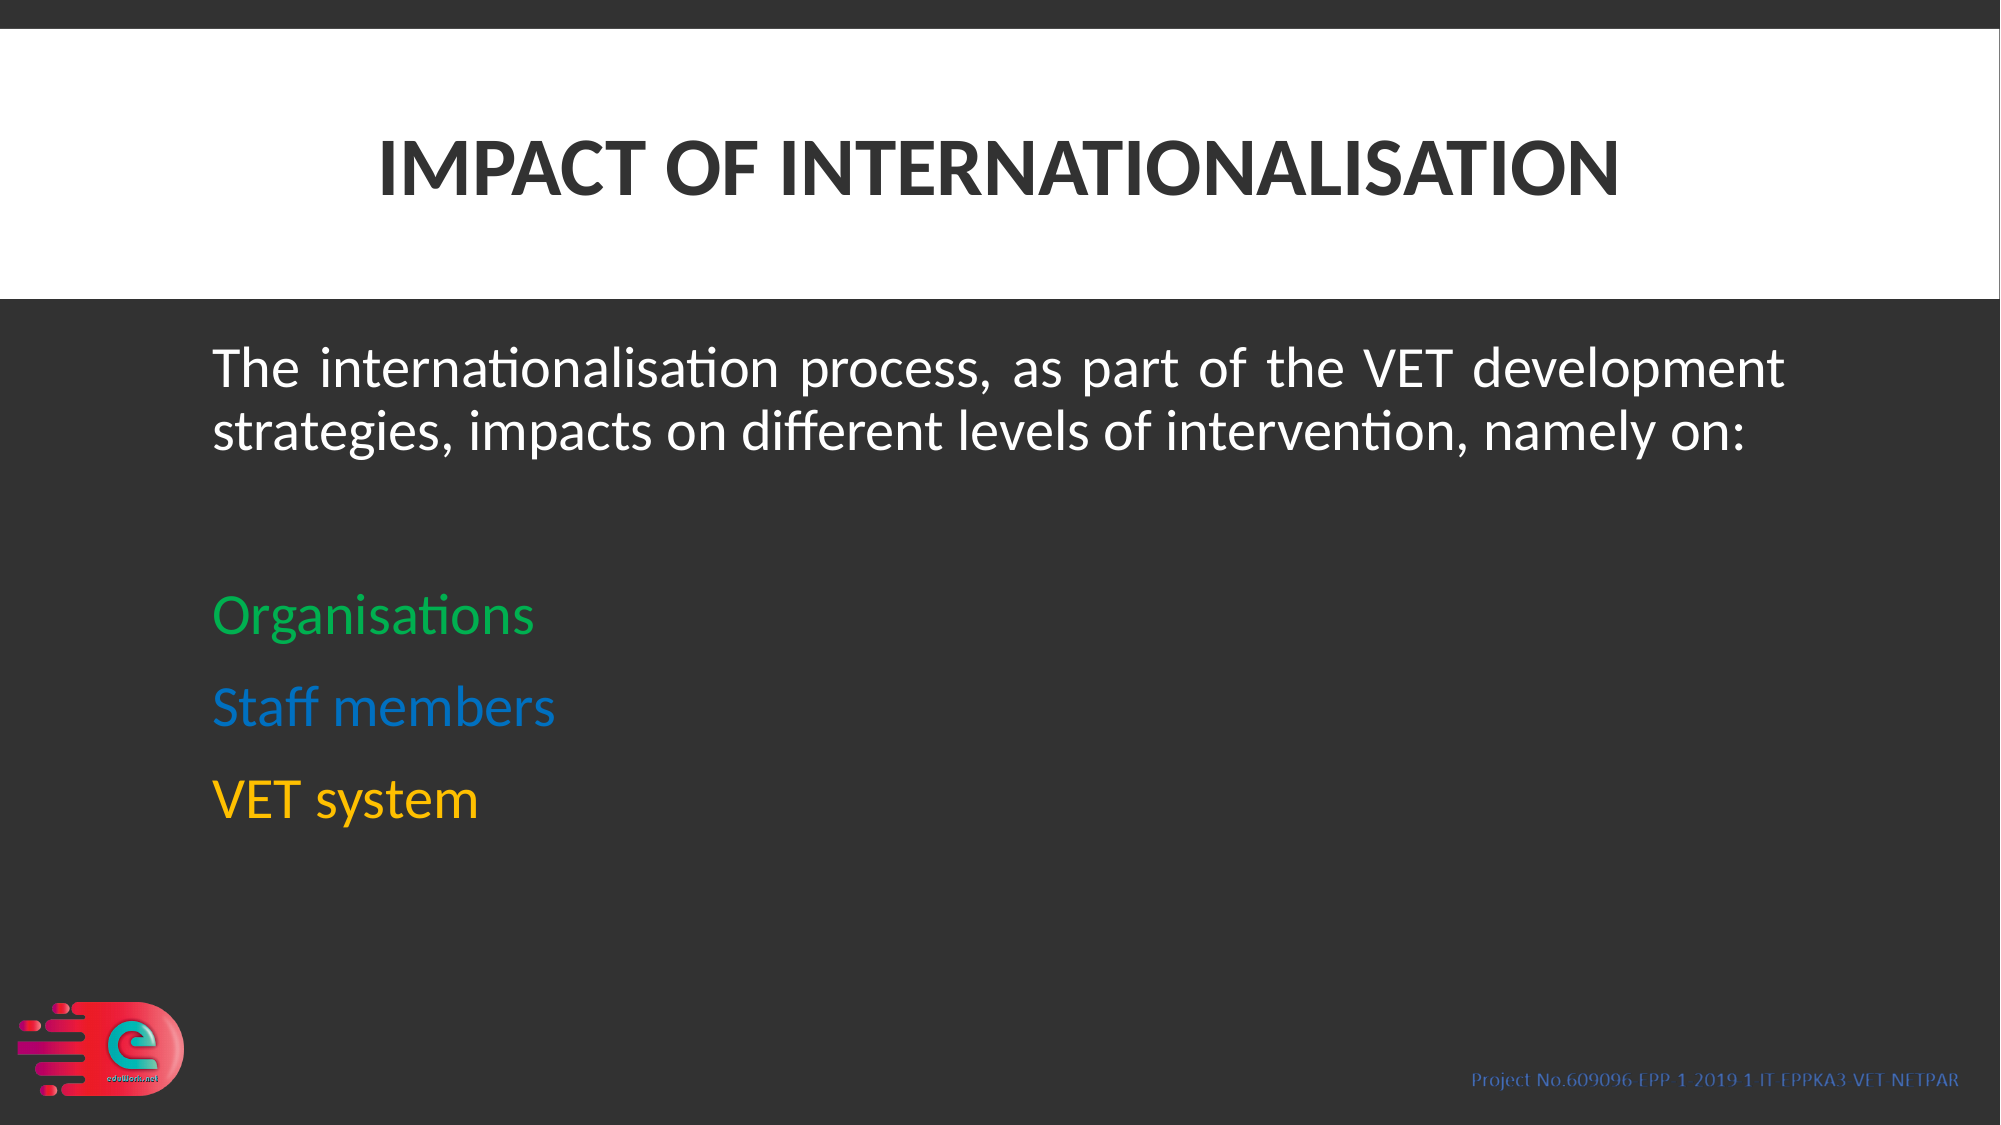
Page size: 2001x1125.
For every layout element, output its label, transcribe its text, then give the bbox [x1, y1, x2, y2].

title Impact of internationalisation [0, 46, 2000, 295]
picture [17, 1002, 184, 1096]
picture [1456, 1059, 2000, 1106]
list The internationalisation process, as part of the VET development strategies, impacts on different levels of intervention, namely on: Organisations Staff members VET system [197, 329, 1803, 1020]
